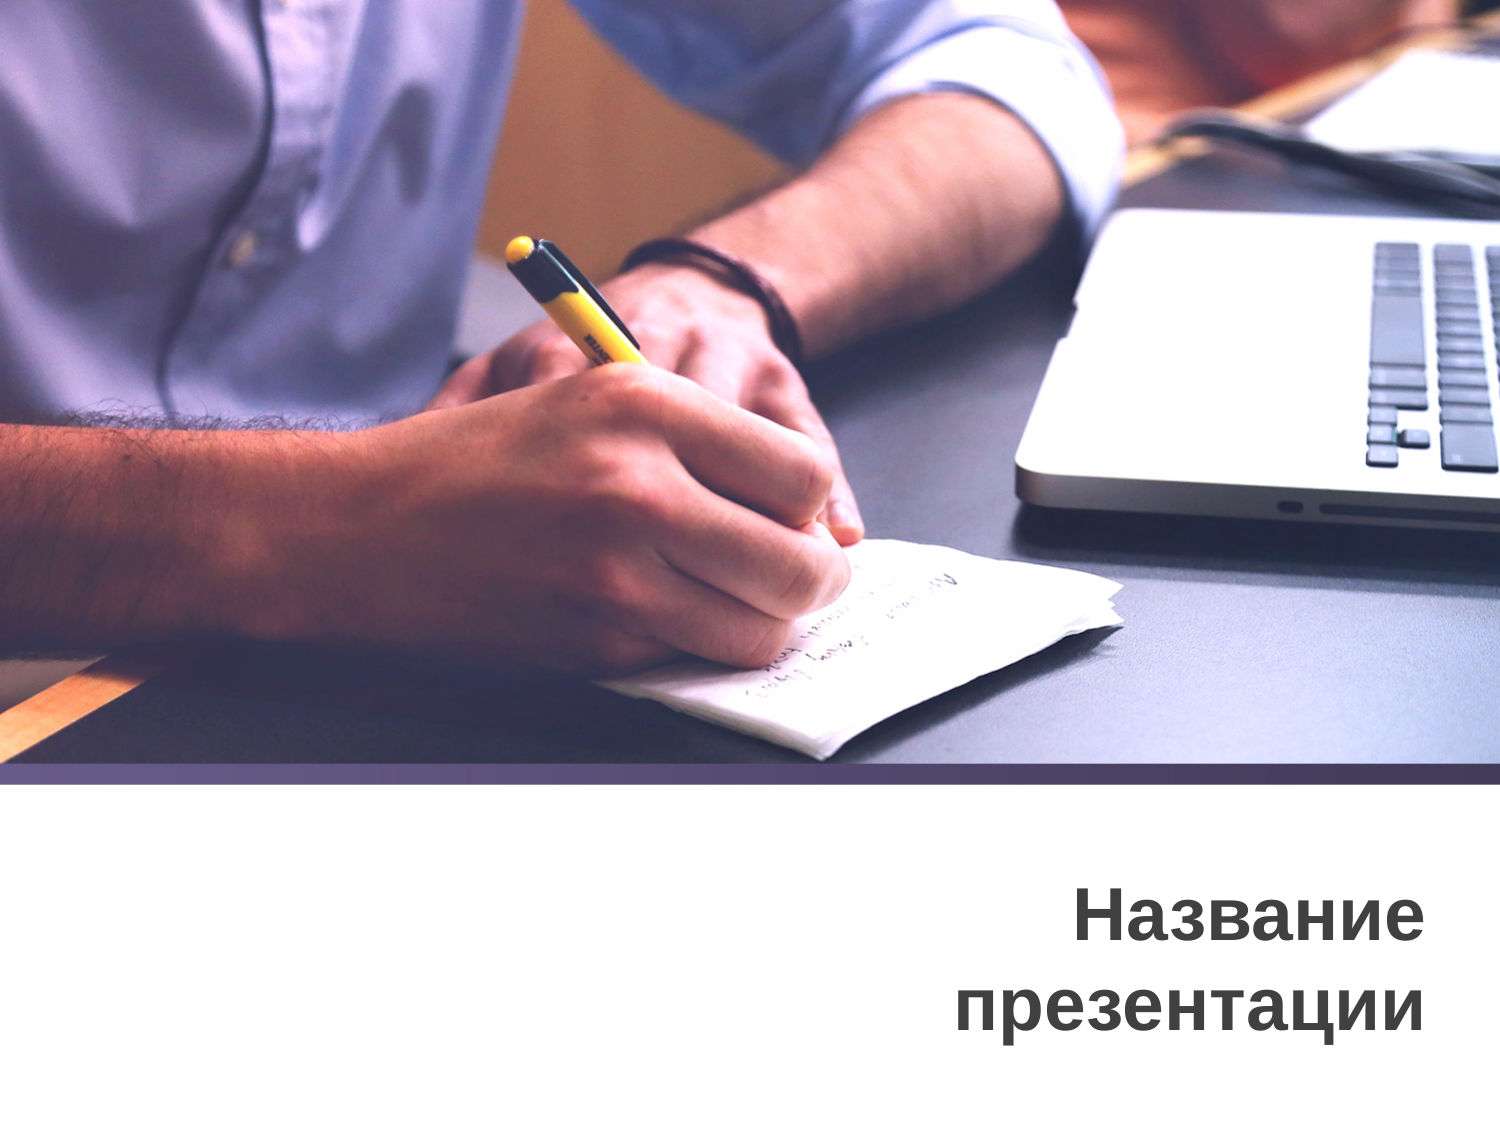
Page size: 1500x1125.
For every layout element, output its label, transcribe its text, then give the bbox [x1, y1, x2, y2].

picture [0, 0, 1500, 1125]
text_box Название презентации [655, 857, 1441, 1053]
